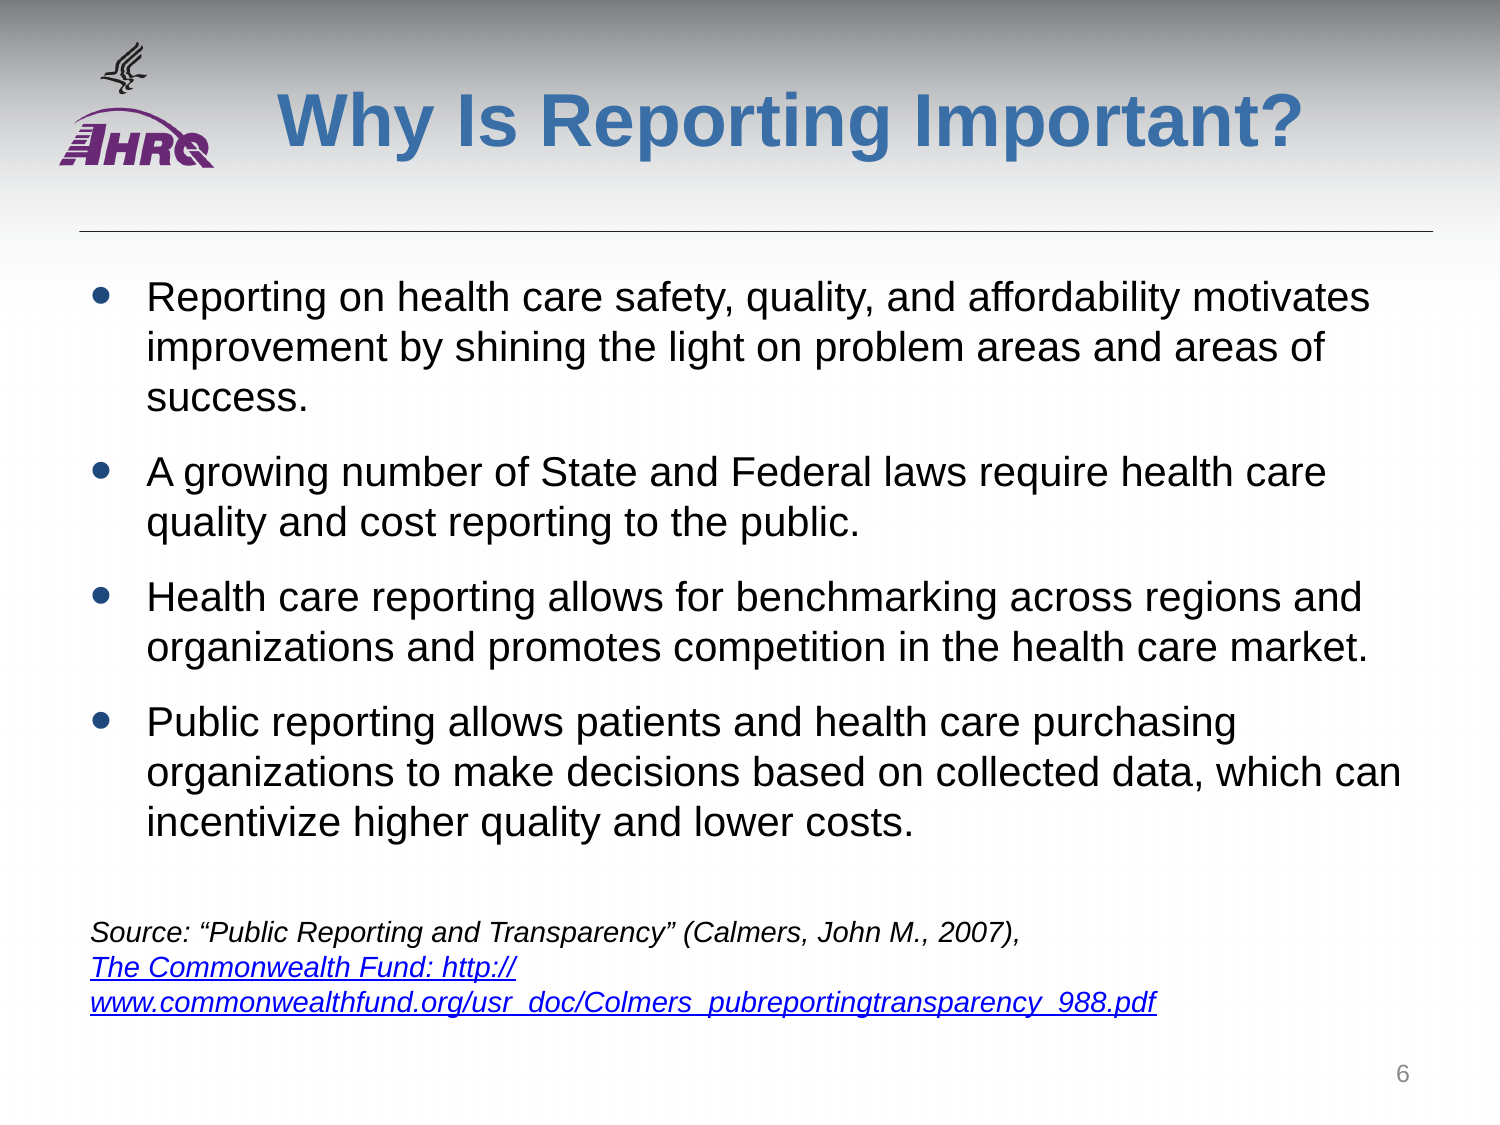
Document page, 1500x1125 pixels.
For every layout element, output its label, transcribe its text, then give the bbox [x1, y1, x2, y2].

title Why Is Reporting Important? [262, 45, 1425, 188]
list Reporting on health care safety, quality, and affordability motivates improvement by shining the light on problem areas and areas of success. A growing number of State and Federal laws require health care quality and cost reporting to the public. Health care reporting allows for benchmarking across regions and organizations and promotes competition in the health care market. Public reporting allows patients and health care purchasing organizations to make decisions based on collected data, which can incentivize higher quality and lower costs. Source: “Public Reporting and Transparency” (Calmers, John M., 2007), The Commonwealth Fund: http://www.commonwealthfund.org/usr_doc/Colmers_pubreportingtransparency_988.pdf [75, 262, 1425, 1005]
picture [0, 0, 1500, 1125]
slide_number 6 [1074, 1042, 1425, 1103]
